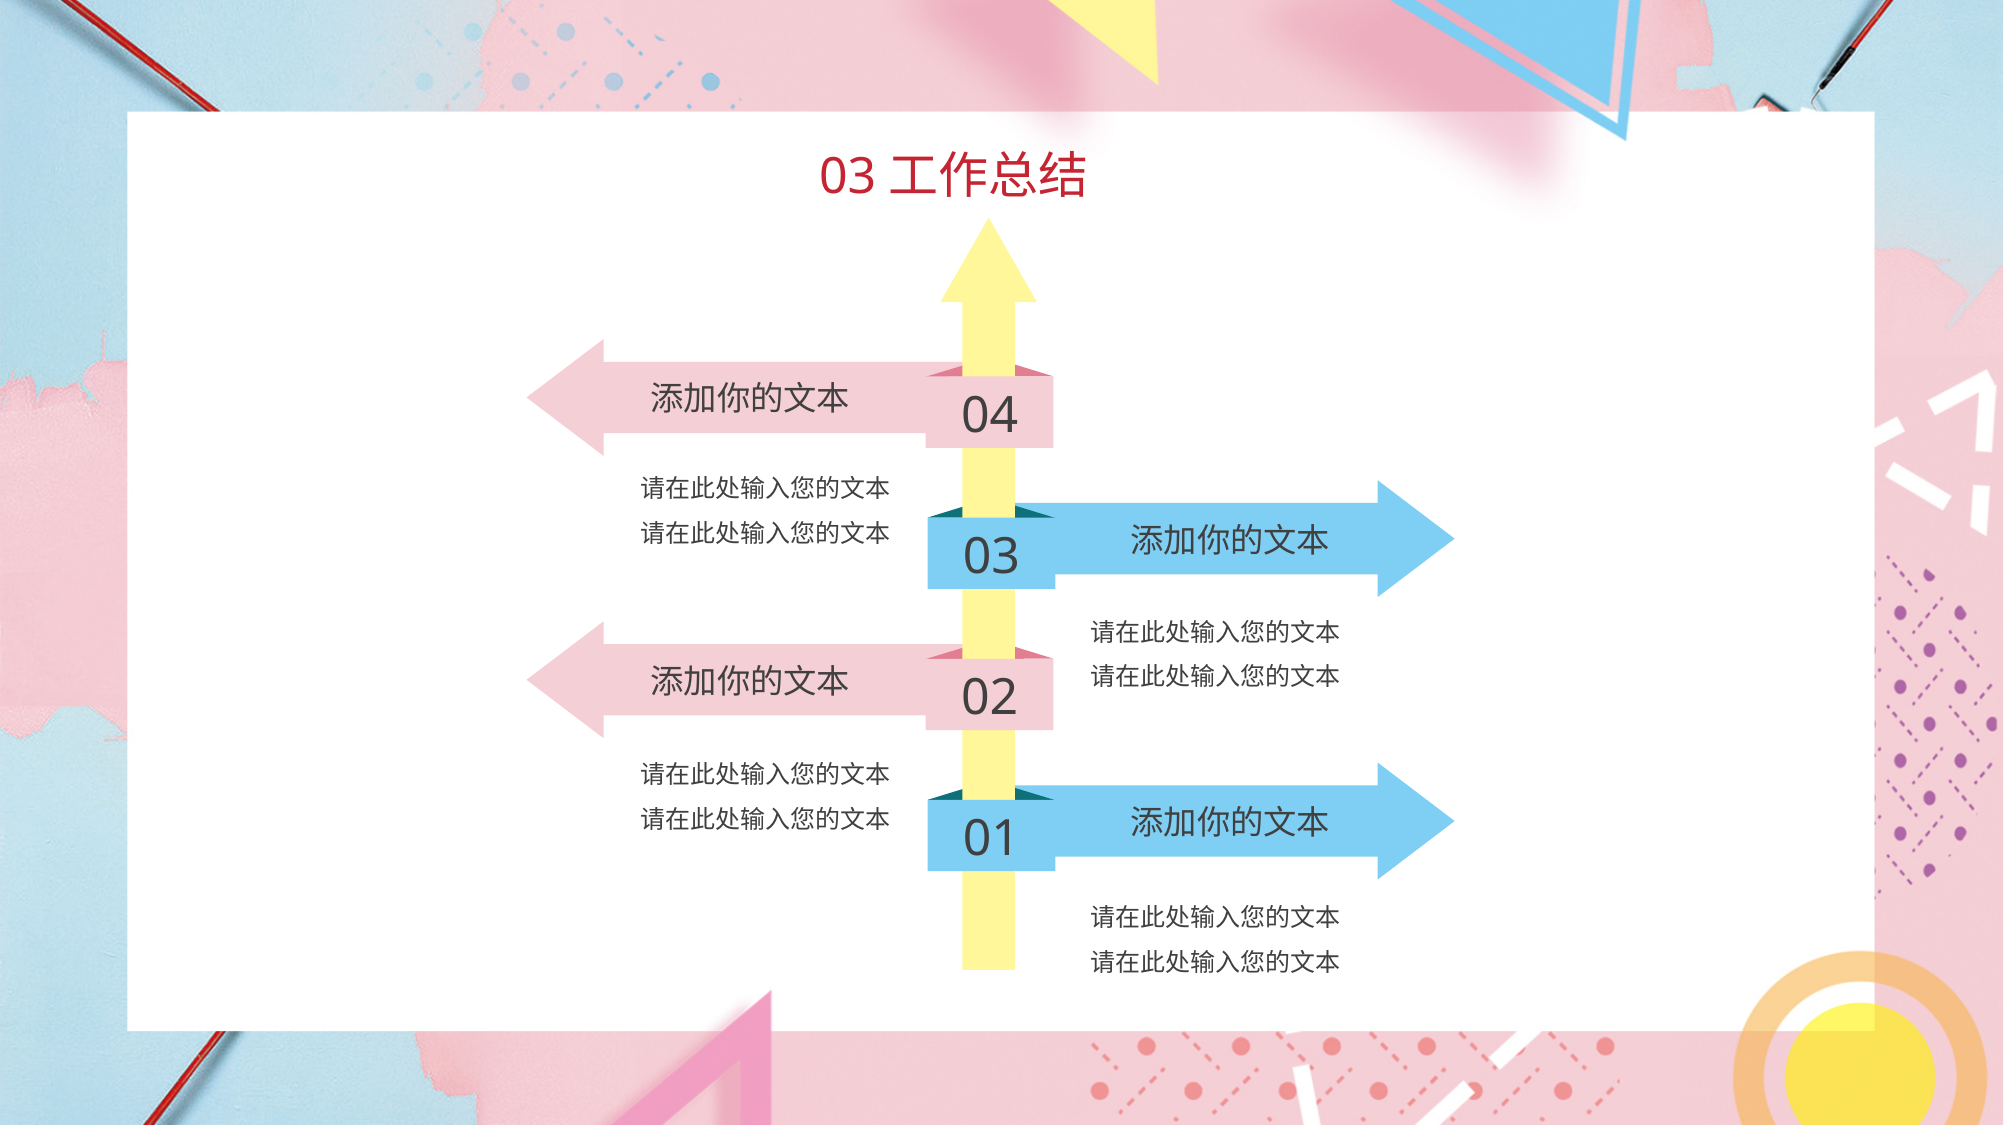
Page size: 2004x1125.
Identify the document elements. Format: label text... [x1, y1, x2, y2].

text_box 03工作总结 [804, 136, 1199, 212]
picture [0, 0, 2004, 1125]
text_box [526, 217, 1455, 971]
